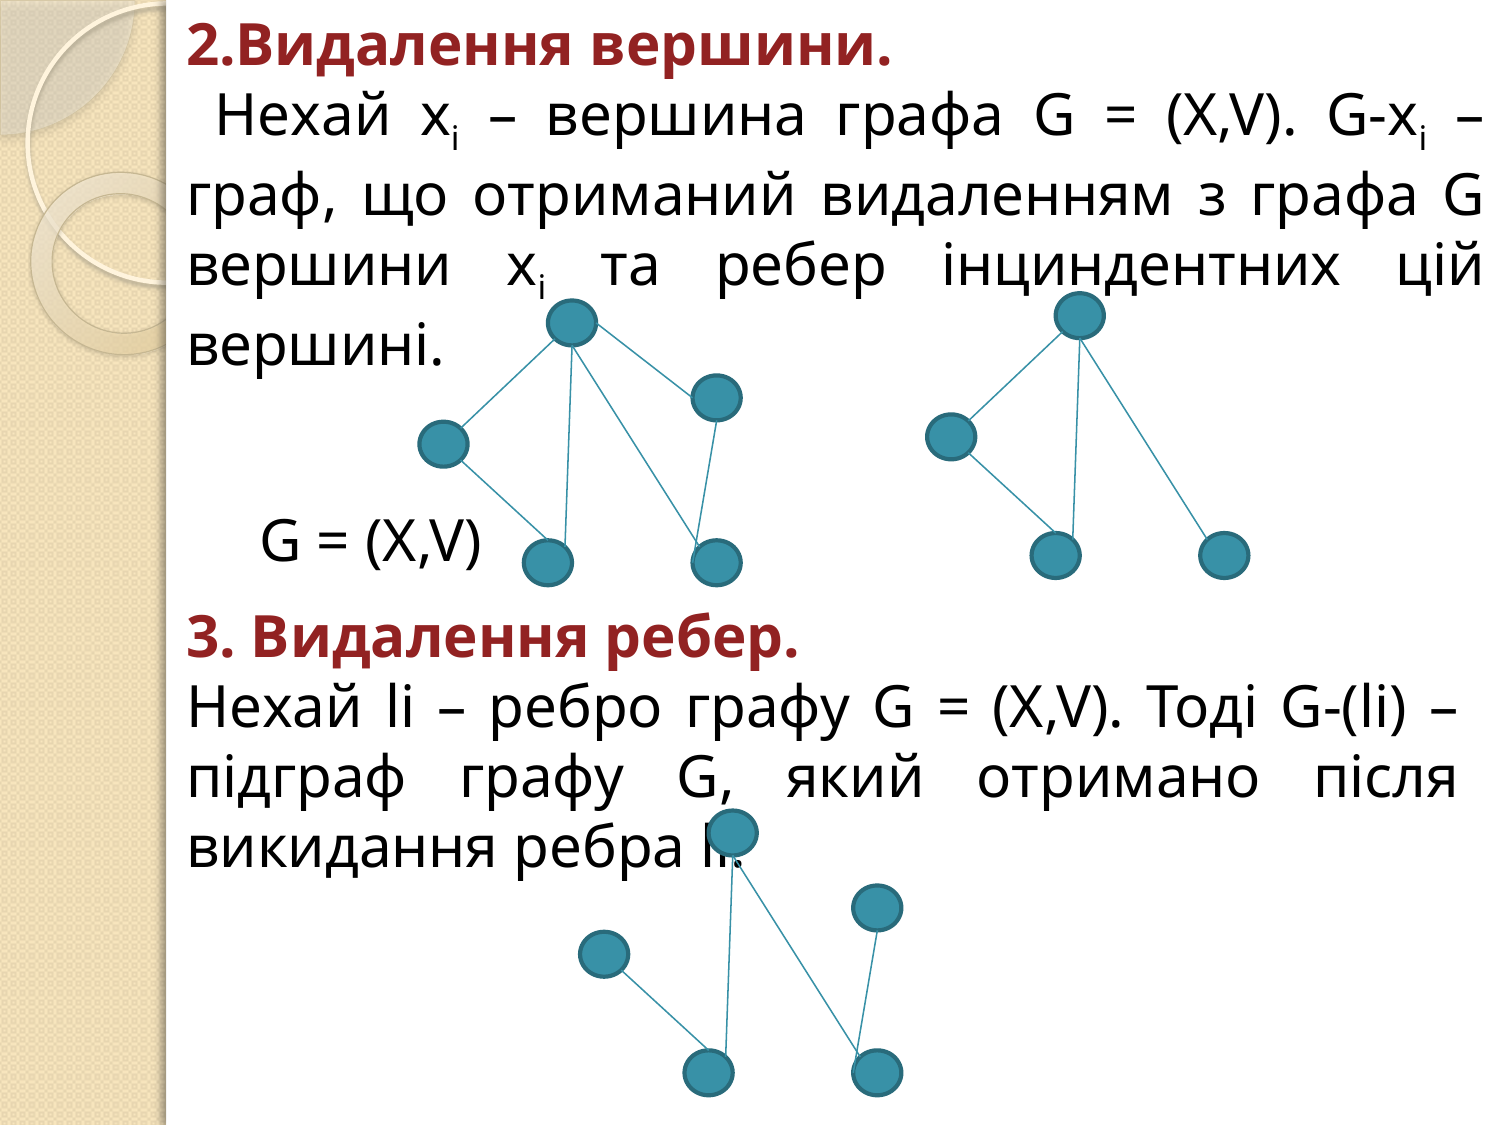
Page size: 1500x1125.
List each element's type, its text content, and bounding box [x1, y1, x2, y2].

text_box G = (X,V) [244, 496, 412, 581]
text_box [579, 810, 902, 1096]
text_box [926, 292, 1249, 579]
text_box 2.Видалення вершини. Нехай xi – вершина графа G = (X,V). G-xi – граф, що отриманий видаленням з графа G вершини xі та ребер інциндентних цій вершині. [171, 0, 1500, 384]
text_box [419, 300, 741, 586]
text_box 3. Видалення ребер. Нехай li – ребро графу G = (X,V). Тоді G-(li) – підграф графу G, який отримано після викидання ребра li. [171, 591, 1474, 887]
